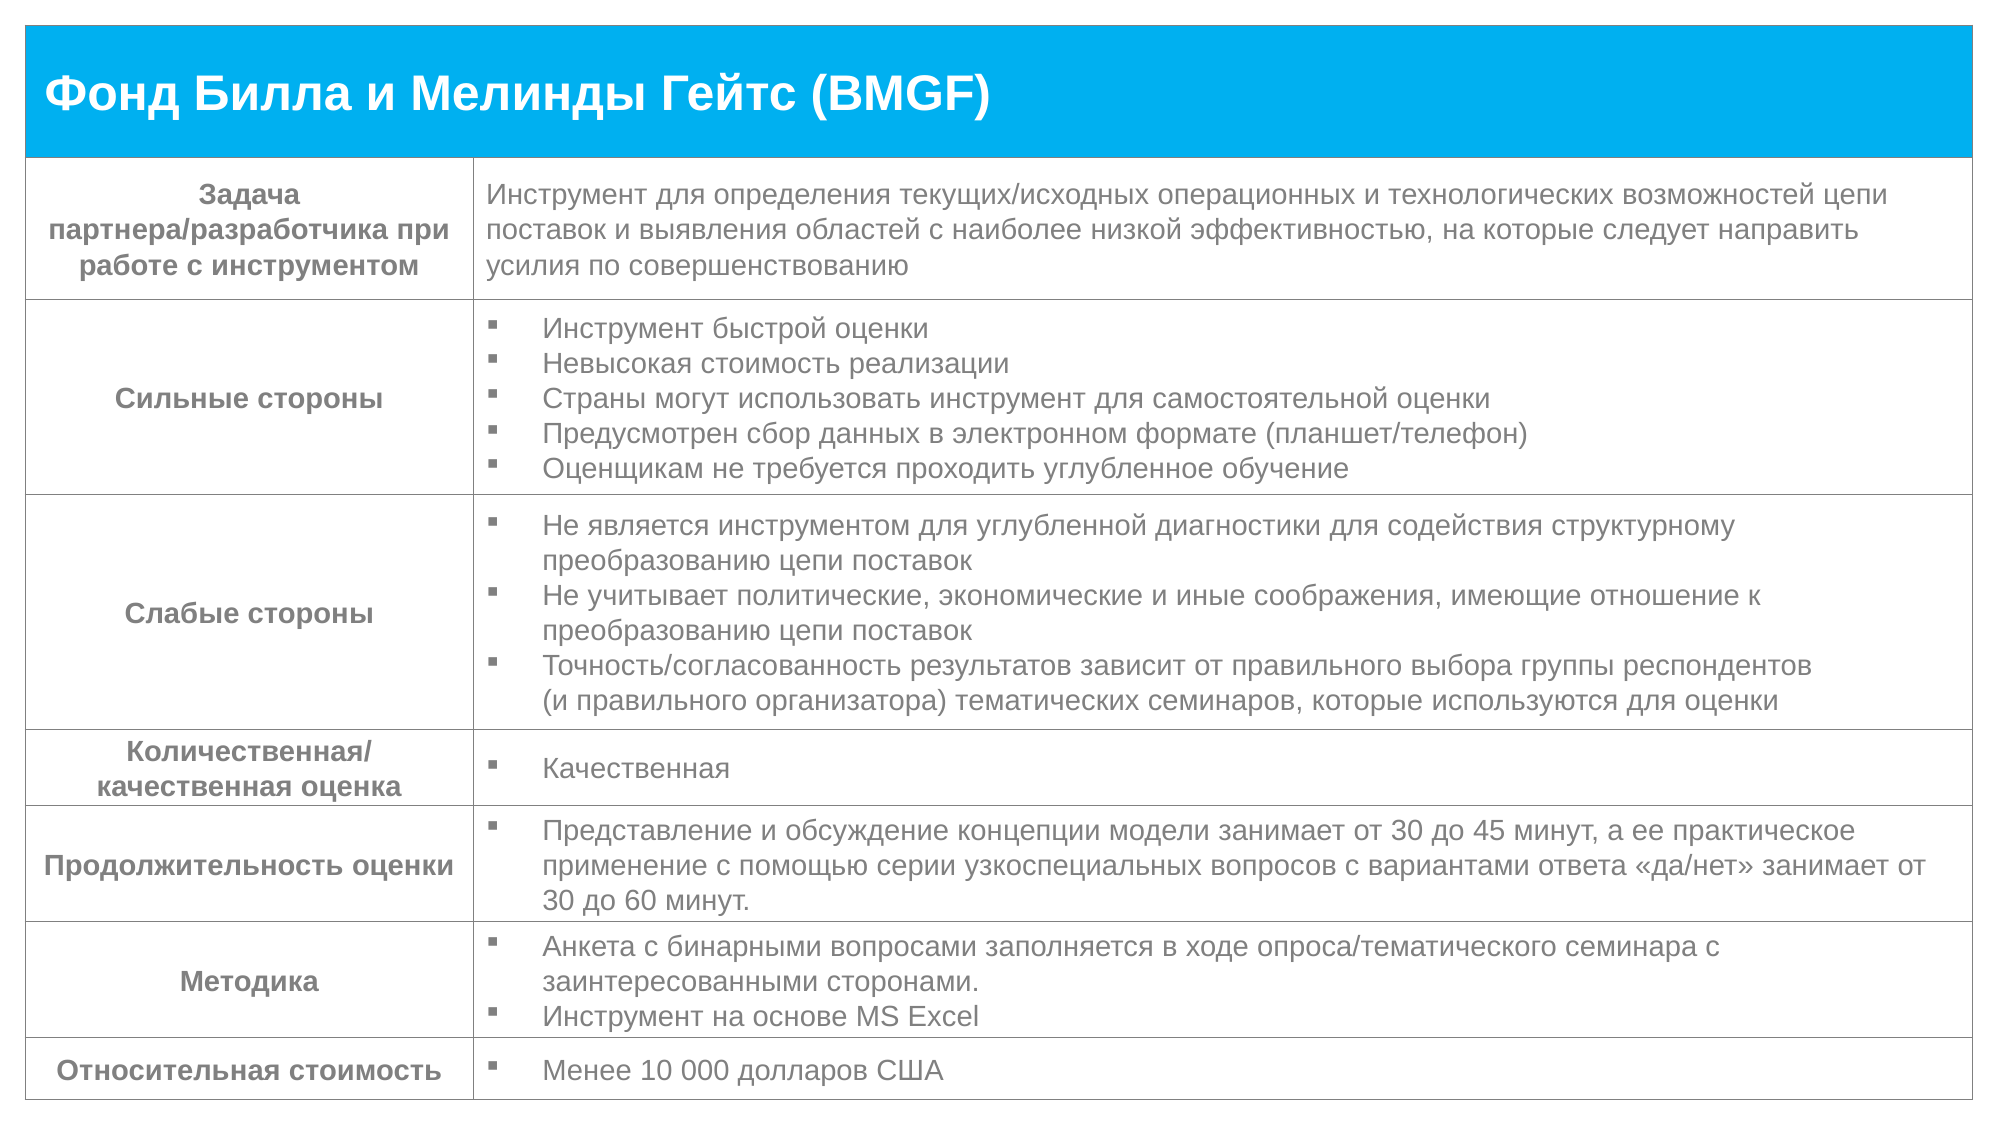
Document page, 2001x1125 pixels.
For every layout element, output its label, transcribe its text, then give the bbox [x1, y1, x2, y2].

table_cell Методика [26, 922, 473, 1037]
table_cell Задача партнера/разработчика при работе с инструментом [26, 158, 473, 299]
table_cell Не является инструментом для углубленной диагностики для содействия структурному преобразованию цепи поставок Не учитывает политические, экономические и иные соображения, имеющие отношение к преобразованию цепи поставок Точность/согласованность результатов зависит от правильного выбора группы респондентов (и правильного организатора) тематических семинаров, которые используются для оценки [474, 495, 1972, 729]
table_cell Продолжительность оценки [26, 806, 473, 921]
table_cell Анкета с бинарными вопросами заполняется в ходе опроса/тематического семинара с заинтересованными сторонами. Инструмент на основе MS Excel [474, 922, 1972, 1037]
table_cell Относительная стоимость [26, 1038, 473, 1099]
table_cell Инструмент для определения текущих/исходных операционных и технологических возможностей цепи поставок и выявления областей с наиболее низкой эффективностью, на которые следует направить усилия по совершенствованию [474, 158, 1972, 299]
table_cell Сильные стороны [26, 300, 473, 494]
table_cell Слабые стороны [26, 495, 473, 729]
table_cell Качественная [474, 730, 1972, 805]
table_cell Количественная/ качественная оценка [26, 730, 473, 805]
table_cell Представление и обсуждение концепции модели занимает от 30 до 45 минут, а ее практическое применение с помощью серии узкоспециальных вопросов с вариантами ответа «да/нет» занимает от 30 до 60 минут. [474, 806, 1972, 921]
table_cell Инструмент быстрой оценки Невысокая стоимость реализации Страны могут использовать инструмент для самостоятельной оценки Предусмотрен сбор данных в электронном формате (планшет/телефон) Оценщикам не требуется проходить углубленное обучение [474, 300, 1972, 494]
table_cell Менее 10 000 долларов США [474, 1038, 1972, 1099]
table_header Фонд Билла и Мелинды Гейтс (BMGF) [26, 26, 1972, 157]
